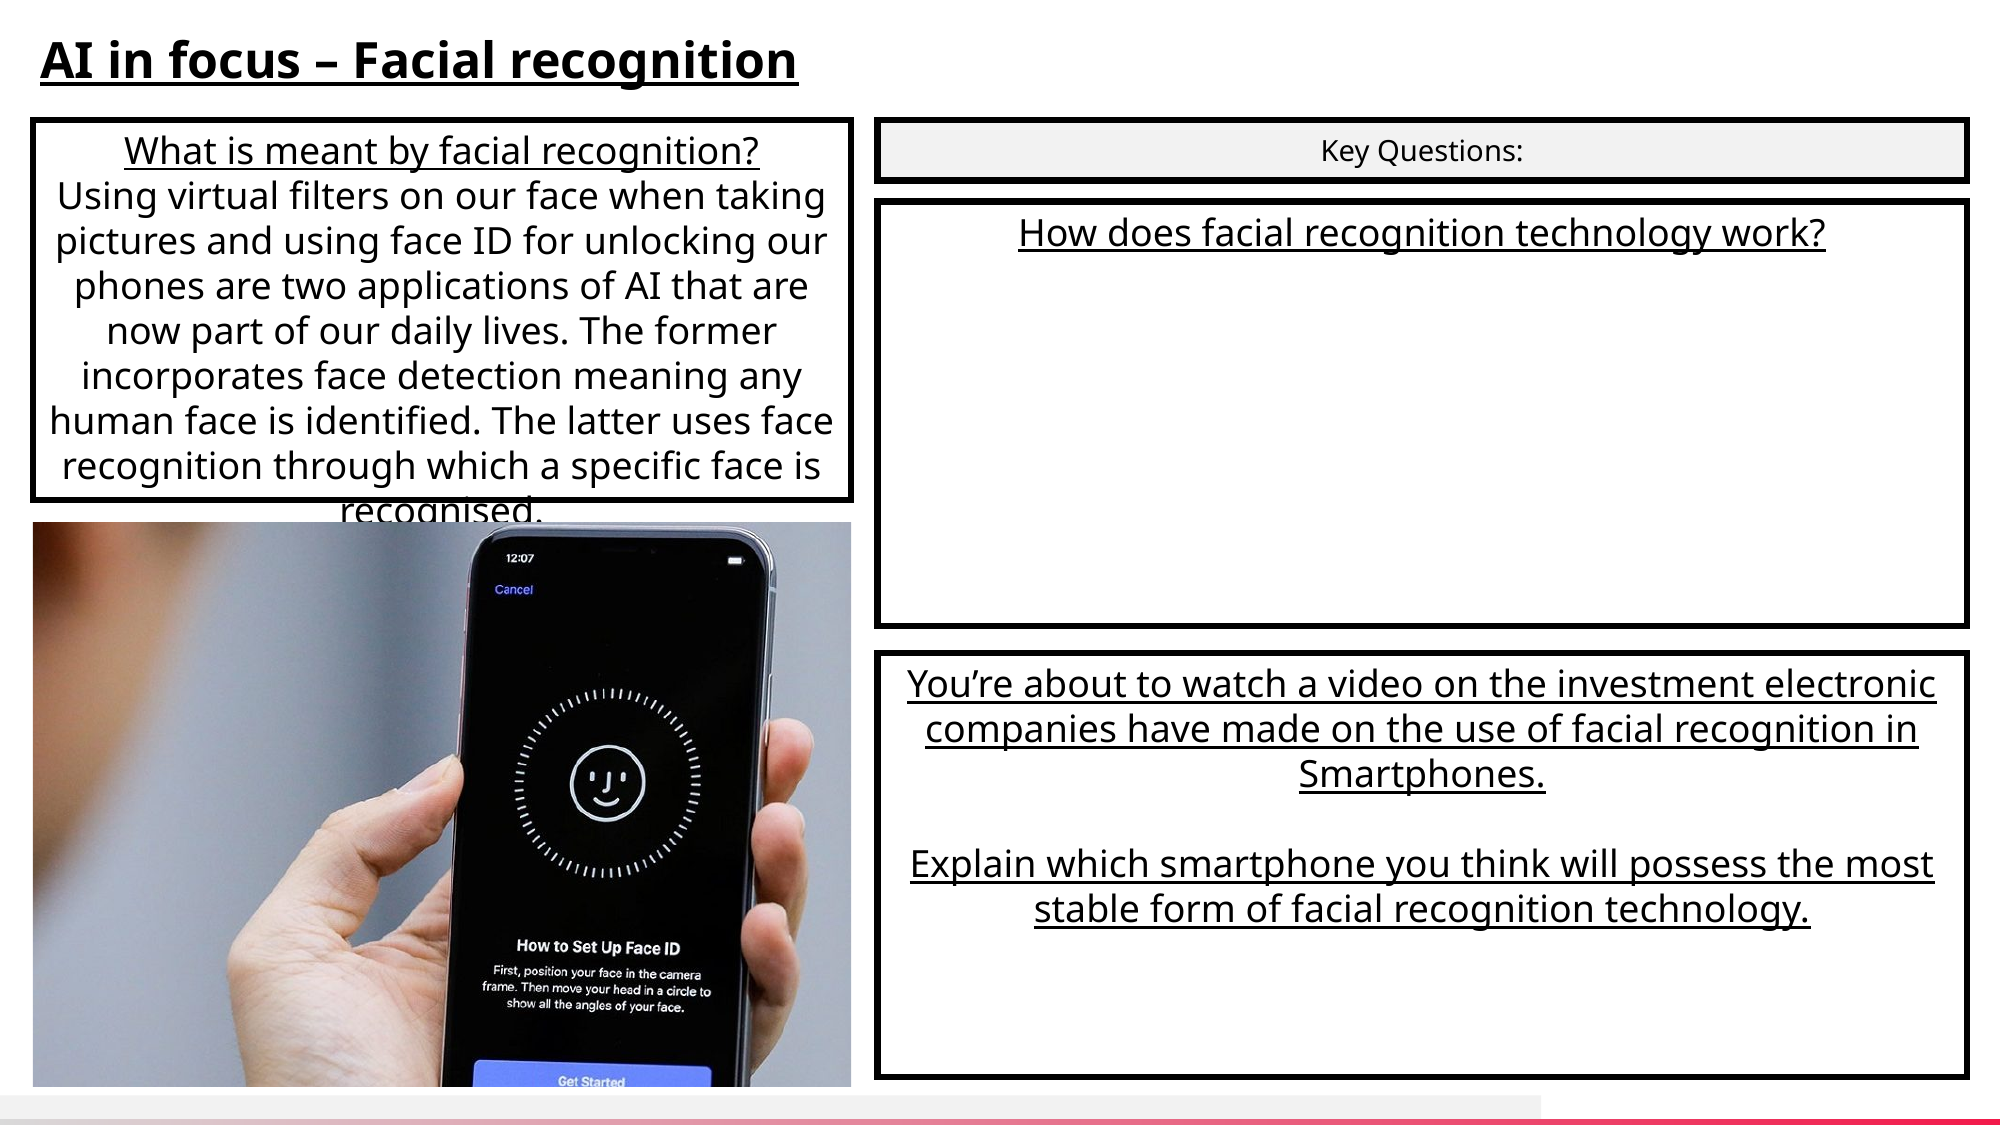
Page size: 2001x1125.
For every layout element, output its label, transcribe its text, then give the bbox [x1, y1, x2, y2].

picture [32, 522, 852, 1087]
text_box How does facial recognition technology work? [876, 201, 1968, 627]
text_box AI in focus – Facial recognition [25, 21, 1095, 96]
text_box Key Questions: [876, 119, 1968, 182]
text_box What is meant by facial recognition? Using virtual filters on our face when taking pictures and using face ID for unlocking our phones are two applications of AI that are now part of our daily lives. The former incorporates face detection meaning any human face is identified. The latter uses face recognition through which a specific face is recognised. [32, 119, 852, 501]
text_box You’re about to watch a video on the investment electronic companies have made on the use of facial recognition in Smartphones. Explain which smartphone you think will possess the most stable form of facial recognition technology. [876, 652, 1968, 1078]
